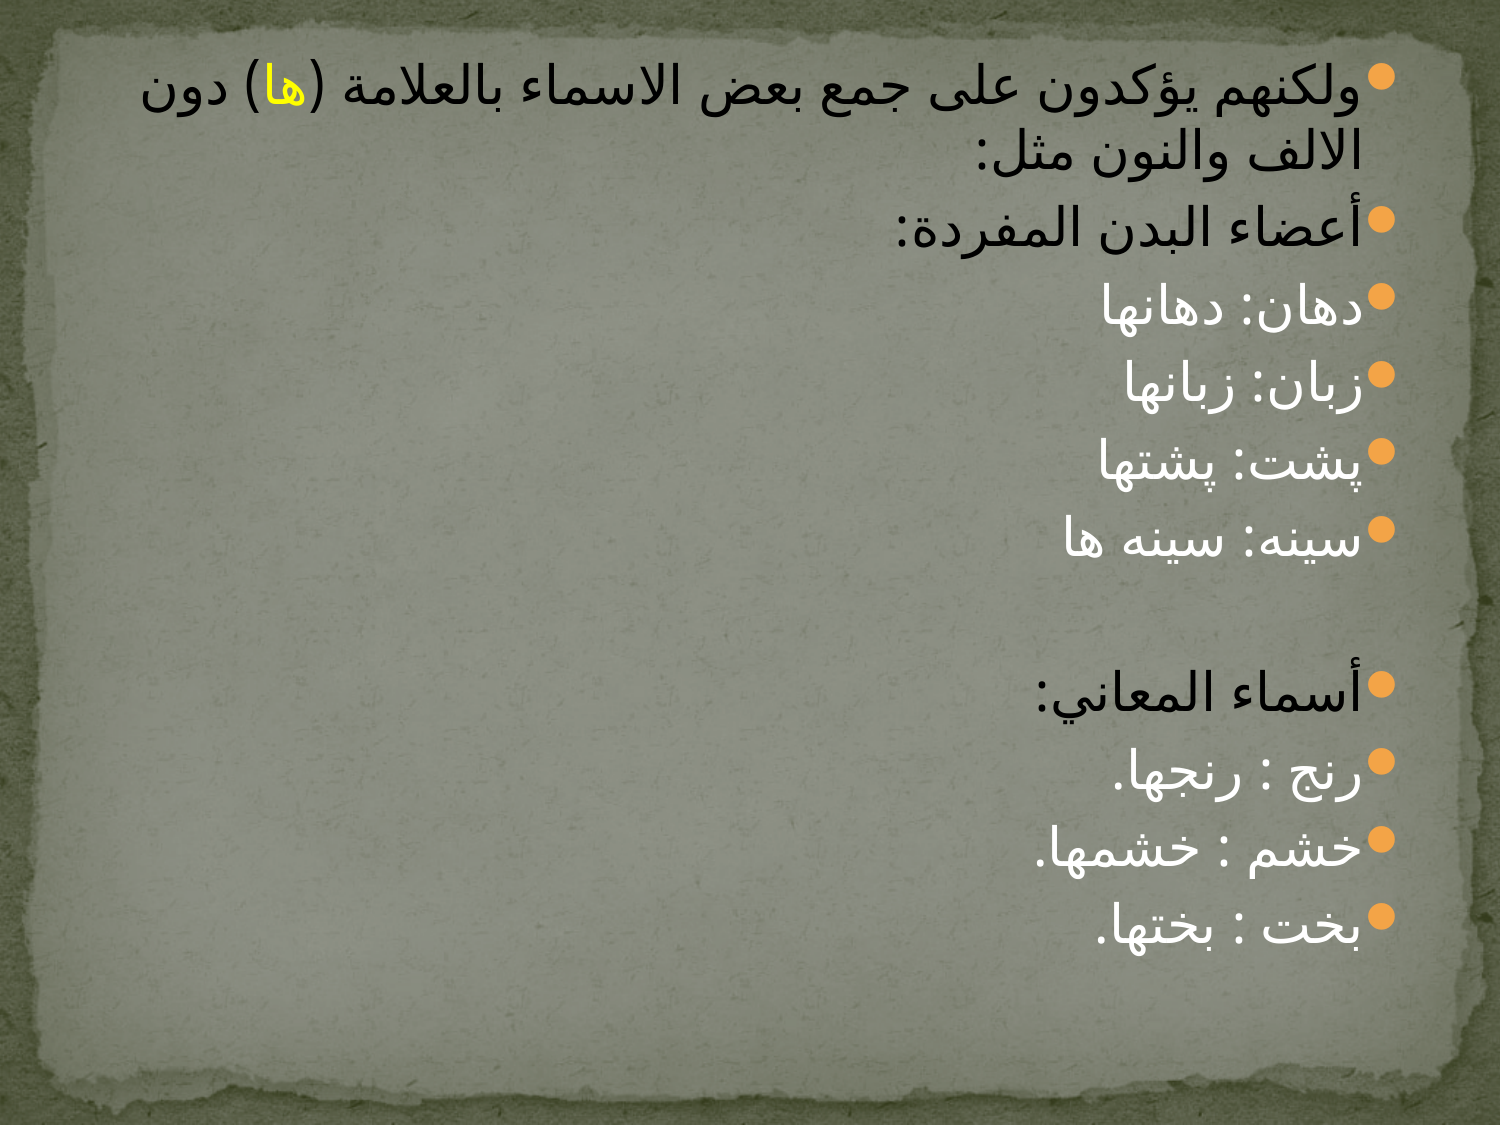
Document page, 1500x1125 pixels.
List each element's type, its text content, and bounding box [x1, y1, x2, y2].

list ولكنهم يؤكدون على جمع بعض الاسماء بالعلامة (ها) دون الالف والنون مثل: أعضاء البدن المفردة: دهان: دهانها زبان: زبانها پشت: پشتها سینه: سینه ها أسماء المعاني: رنج : رنجها. خشم : خشمها. بخت : بختها. [41, 42, 1425, 1083]
